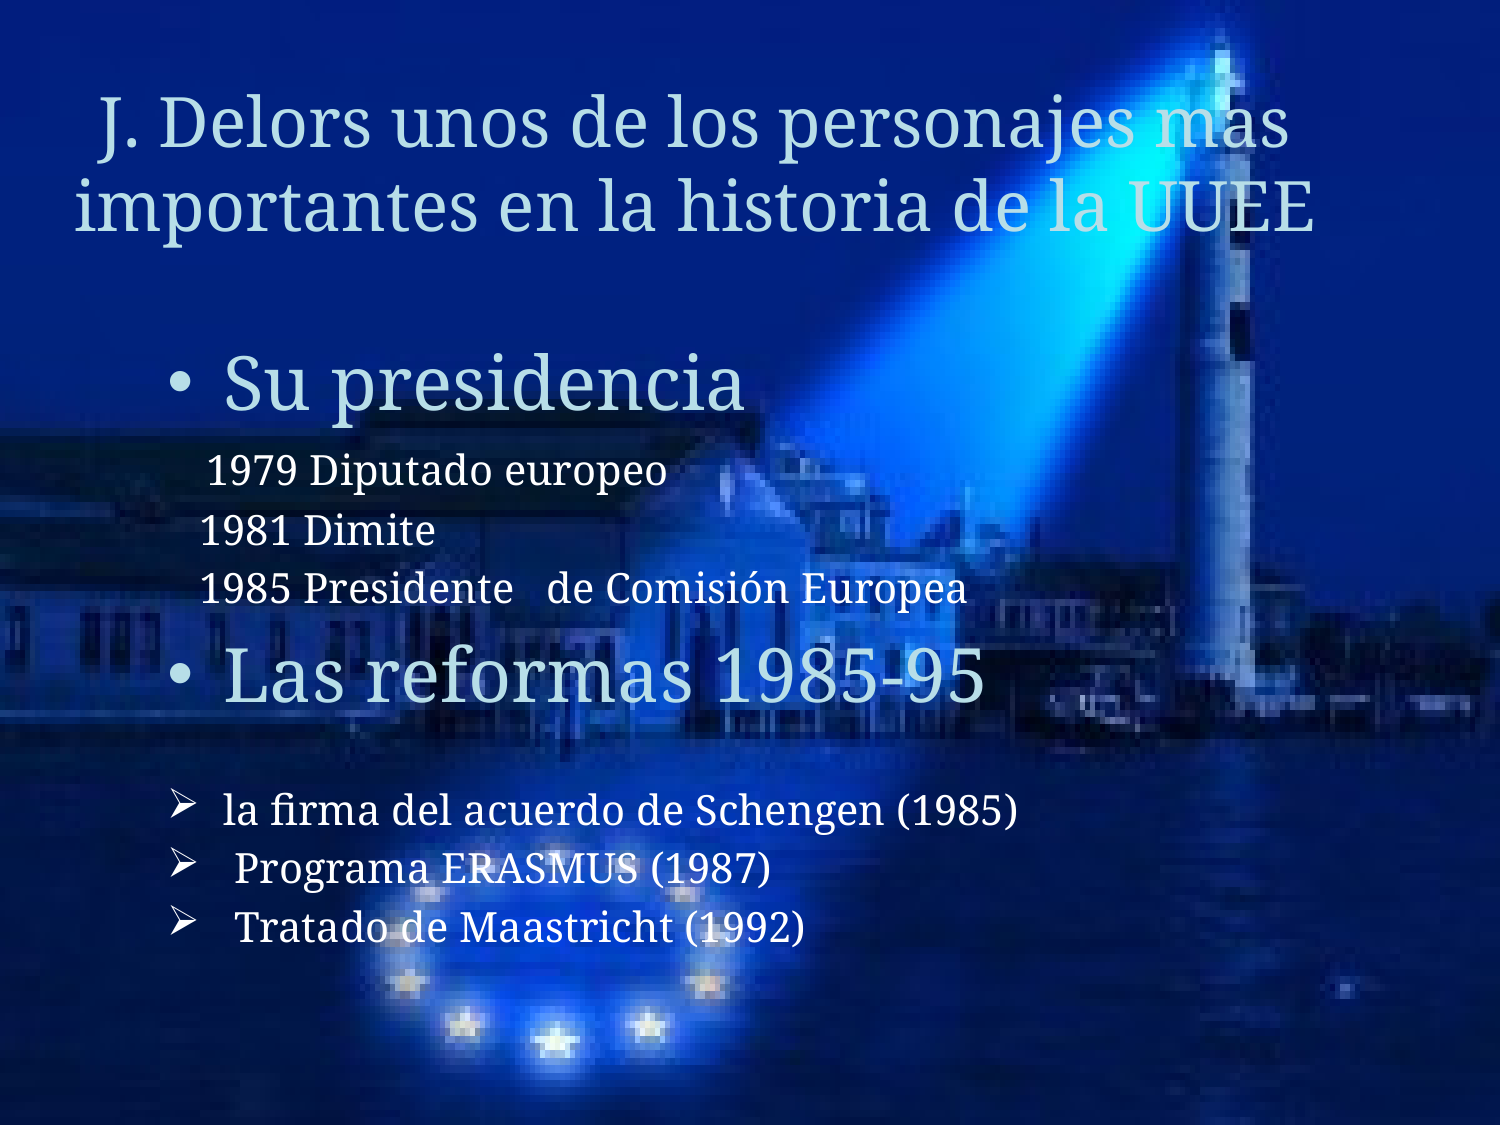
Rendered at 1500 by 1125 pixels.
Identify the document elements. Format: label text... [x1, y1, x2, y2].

text_box J. Delors unos de los personajes mas importantes en la historia de la UUEE [58, 70, 1334, 312]
text_box Su presidencia 1979 Diputado europeo 1981 Dimite 1985 Presidente de Comisión Europea Las reformas 1985-95 la firma del acuerdo de Schengen (1985) Programa ERASMUS (1987) Tratado de Maastricht (1992) [152, 328, 1203, 985]
picture [0, 0, 1500, 1125]
